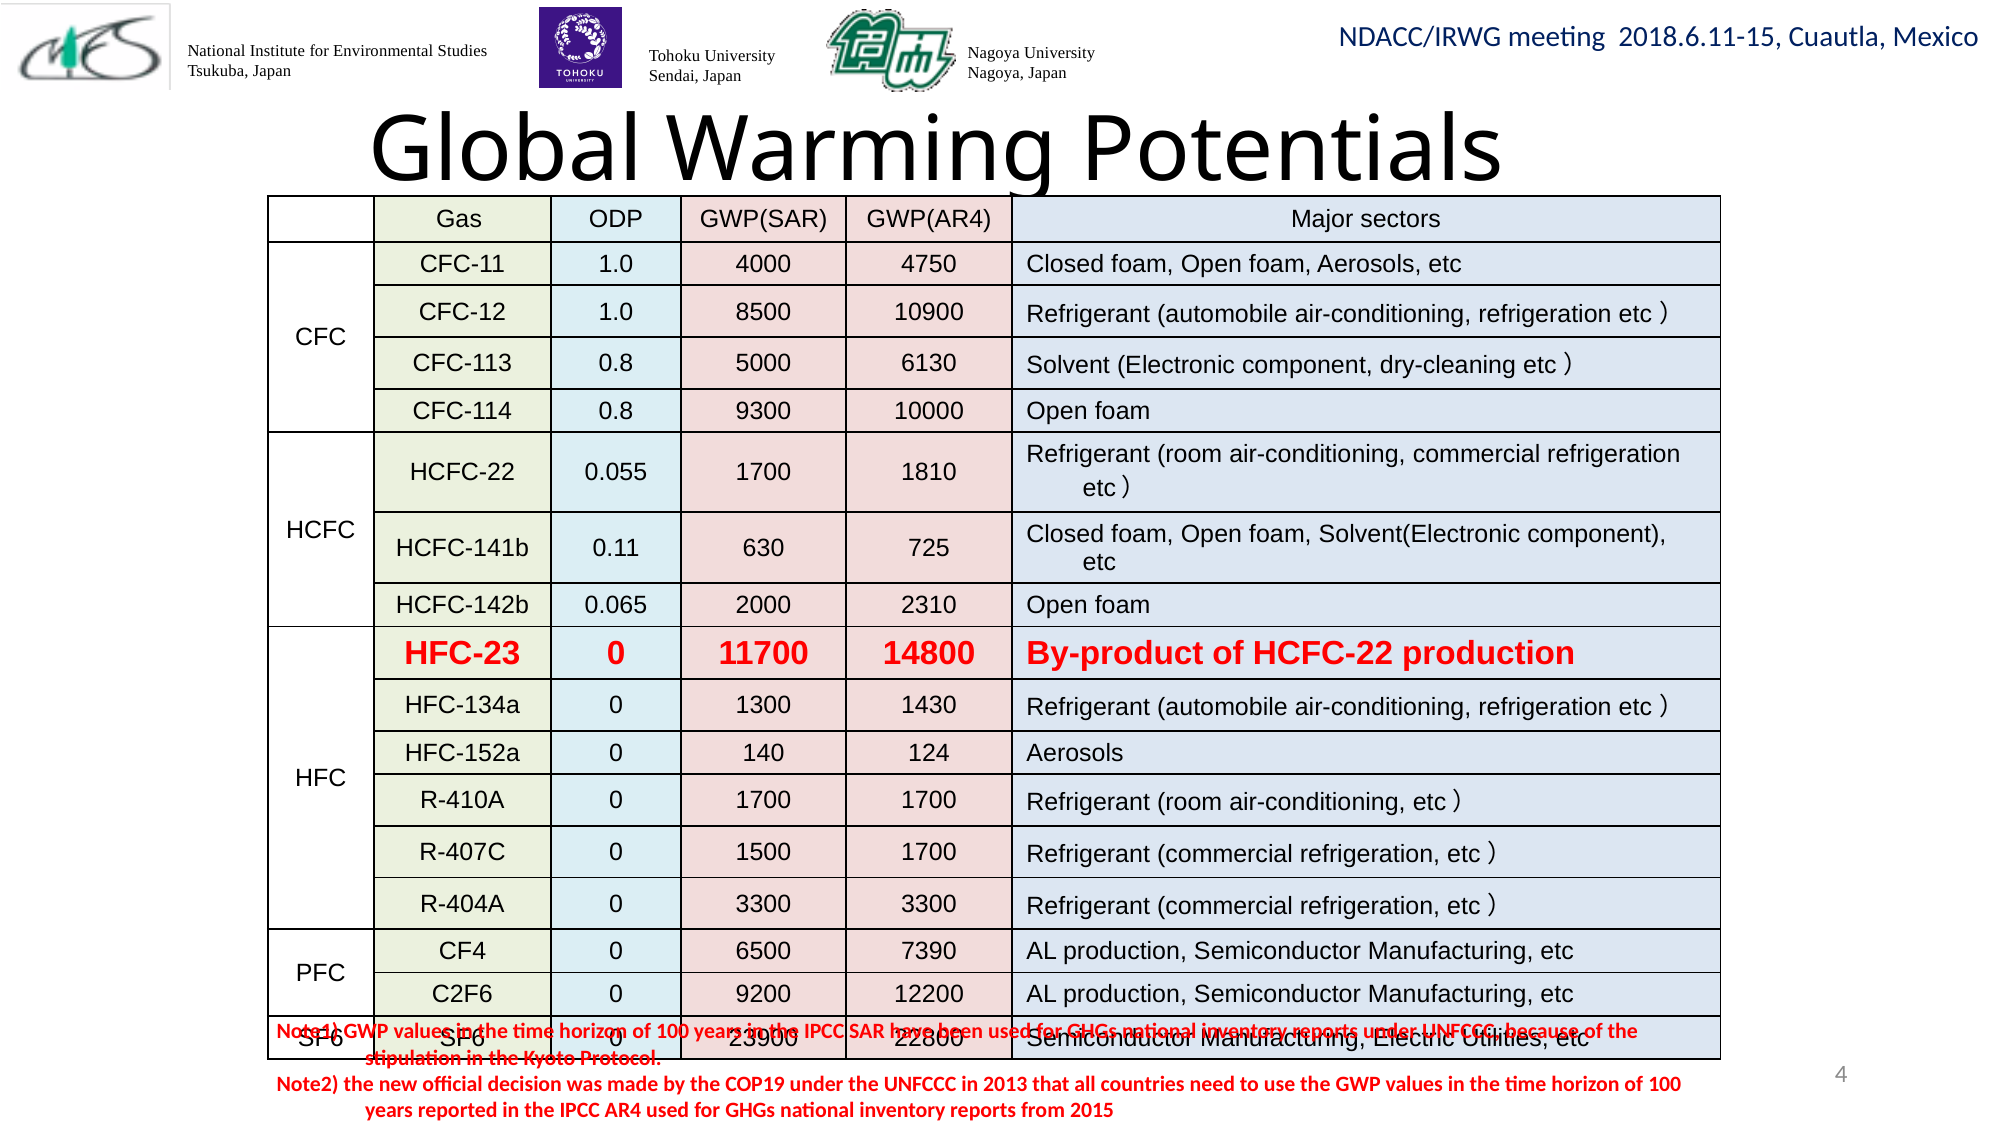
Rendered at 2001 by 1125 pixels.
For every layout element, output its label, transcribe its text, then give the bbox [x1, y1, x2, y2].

table_cell HFC-23 [375, 627, 550, 678]
table_cell HFC-134a [375, 680, 550, 730]
table_cell CFC-12 [375, 286, 550, 336]
table_cell 0 [552, 775, 680, 825]
table_cell 1700 [682, 775, 845, 825]
table_cell 1700 [847, 775, 1011, 825]
table_cell 2000 [682, 584, 845, 626]
table_cell HFC [269, 627, 373, 928]
table_cell CFC [269, 243, 373, 431]
table_cell 6130 [847, 338, 1011, 388]
table_cell 0.8 [552, 338, 680, 388]
table_header GWP(AR4) [847, 197, 1011, 241]
table_cell Closed foam, Open foam, Aerosols, etc [1013, 243, 1720, 284]
table_cell 0 [552, 930, 680, 972]
table_cell 2310 [847, 584, 1011, 626]
table_cell Closed foam, Open foam, Solvent(Electronic component), etc [1013, 513, 1720, 582]
table_cell Refrigerant (room air-conditioning, etc） [1013, 775, 1720, 825]
table_cell 4000 [682, 243, 845, 284]
table_cell CFC-113 [375, 338, 550, 388]
table_cell 11700 [682, 627, 845, 678]
table_cell CFC-114 [375, 390, 550, 431]
table_cell 5000 [682, 338, 845, 388]
picture [1, 2, 174, 90]
table_cell 124 [847, 732, 1011, 773]
table_cell 1700 [682, 433, 845, 511]
table_cell HCFC [269, 433, 373, 626]
table_cell HCFC-142b [375, 584, 550, 626]
table_cell 9200 [682, 973, 845, 1009]
table_cell 0 [552, 732, 680, 773]
table_cell 7390 [847, 930, 1011, 972]
table_cell 0 [552, 973, 680, 1009]
table_cell 0 [552, 680, 680, 730]
table_cell 140 [682, 732, 845, 773]
table_header GWP(SAR) [682, 197, 845, 241]
table_cell 4750 [847, 243, 1011, 284]
slide_number 4 [1721, 1042, 1863, 1103]
table_cell 8500 [682, 286, 845, 336]
table_cell HCFC-22 [375, 433, 550, 511]
table_cell Refrigerant (room air-conditioning, commercial refrigeration etc） [1013, 433, 1720, 511]
table_cell R-404A [375, 878, 550, 928]
table_cell R-410A [375, 775, 550, 825]
table_header [269, 197, 373, 241]
table_cell C2F6 [375, 973, 550, 1009]
table_cell 1500 [682, 827, 845, 877]
table_cell 1700 [847, 827, 1011, 877]
table_cell 3300 [847, 878, 1011, 928]
table_cell Refrigerant (commercial refrigeration, etc） [1013, 878, 1720, 928]
table_header ODP [552, 197, 680, 241]
table_cell R-407C [375, 827, 550, 877]
table_cell 1.0 [552, 243, 680, 284]
table_cell 14800 [847, 627, 1011, 678]
table_cell 10900 [847, 286, 1011, 336]
table_cell 1300 [682, 680, 845, 730]
picture [539, 7, 622, 88]
table_cell Open foam [1013, 390, 1720, 431]
table_cell Aerosols [1013, 732, 1720, 773]
table_cell 725 [847, 513, 1011, 582]
table_cell 10000 [847, 390, 1011, 431]
table_cell 0 [552, 627, 680, 678]
table_cell HFC-152a [375, 732, 550, 773]
table_cell HCFC-141b [375, 513, 550, 582]
table_cell CFC-11 [375, 243, 550, 284]
table_cell 0.8 [552, 390, 680, 431]
table_cell 6500 [682, 930, 845, 972]
table_cell 9300 [682, 390, 845, 431]
table_header Gas [375, 197, 550, 241]
table_header Major sectors [1013, 197, 1720, 241]
title Global Warming Potentials [353, 94, 1647, 195]
table_cell Open foam [1013, 584, 1720, 626]
table_cell Refrigerant (automobile air-conditioning, refrigeration etc） [1013, 680, 1720, 730]
table_cell 0.11 [552, 513, 680, 582]
table_cell Refrigerant (commercial refrigeration, etc） [1013, 827, 1720, 877]
table_cell AL production, Semiconductor Manufacturing, etc [1013, 973, 1720, 1009]
picture [826, 9, 956, 92]
table_cell 0.055 [552, 433, 680, 511]
table_cell By-product of HCFC-22 production [1013, 627, 1720, 678]
table_cell 1430 [847, 680, 1011, 730]
table_cell 0 [552, 827, 680, 877]
table_cell 12200 [847, 973, 1011, 1009]
table_cell 1.0 [552, 286, 680, 336]
table_cell 630 [682, 513, 845, 582]
table_cell 0 [552, 878, 680, 928]
text_box Note1) GWP values in the time horizon of 100 years in the IPCC SAR have been used for GHGs national inventory reports under UNFCCC, because of the stipulation in the Kyoto Protocol. Note2) the new official decision was made by the COP19 under the UNFCCC in 2013 that all countries need to use the GWP values in the time horizon of 100 years reported in the IPCC AR4 used for GHGs national inventory reports from 2015 [261, 1009, 1721, 1125]
table_cell AL production, Semiconductor Manufacturing, etc [1013, 930, 1720, 972]
table_cell Solvent (Electronic component, dry-cleaning etc） [1013, 338, 1720, 388]
table_cell 1810 [847, 433, 1011, 511]
table_cell Refrigerant (automobile air-conditioning, refrigeration etc） [1013, 286, 1720, 336]
table_cell 3300 [682, 878, 845, 928]
table_cell PFC [269, 930, 373, 1009]
table_cell CF4 [375, 930, 550, 972]
table_cell 0.065 [552, 584, 680, 626]
